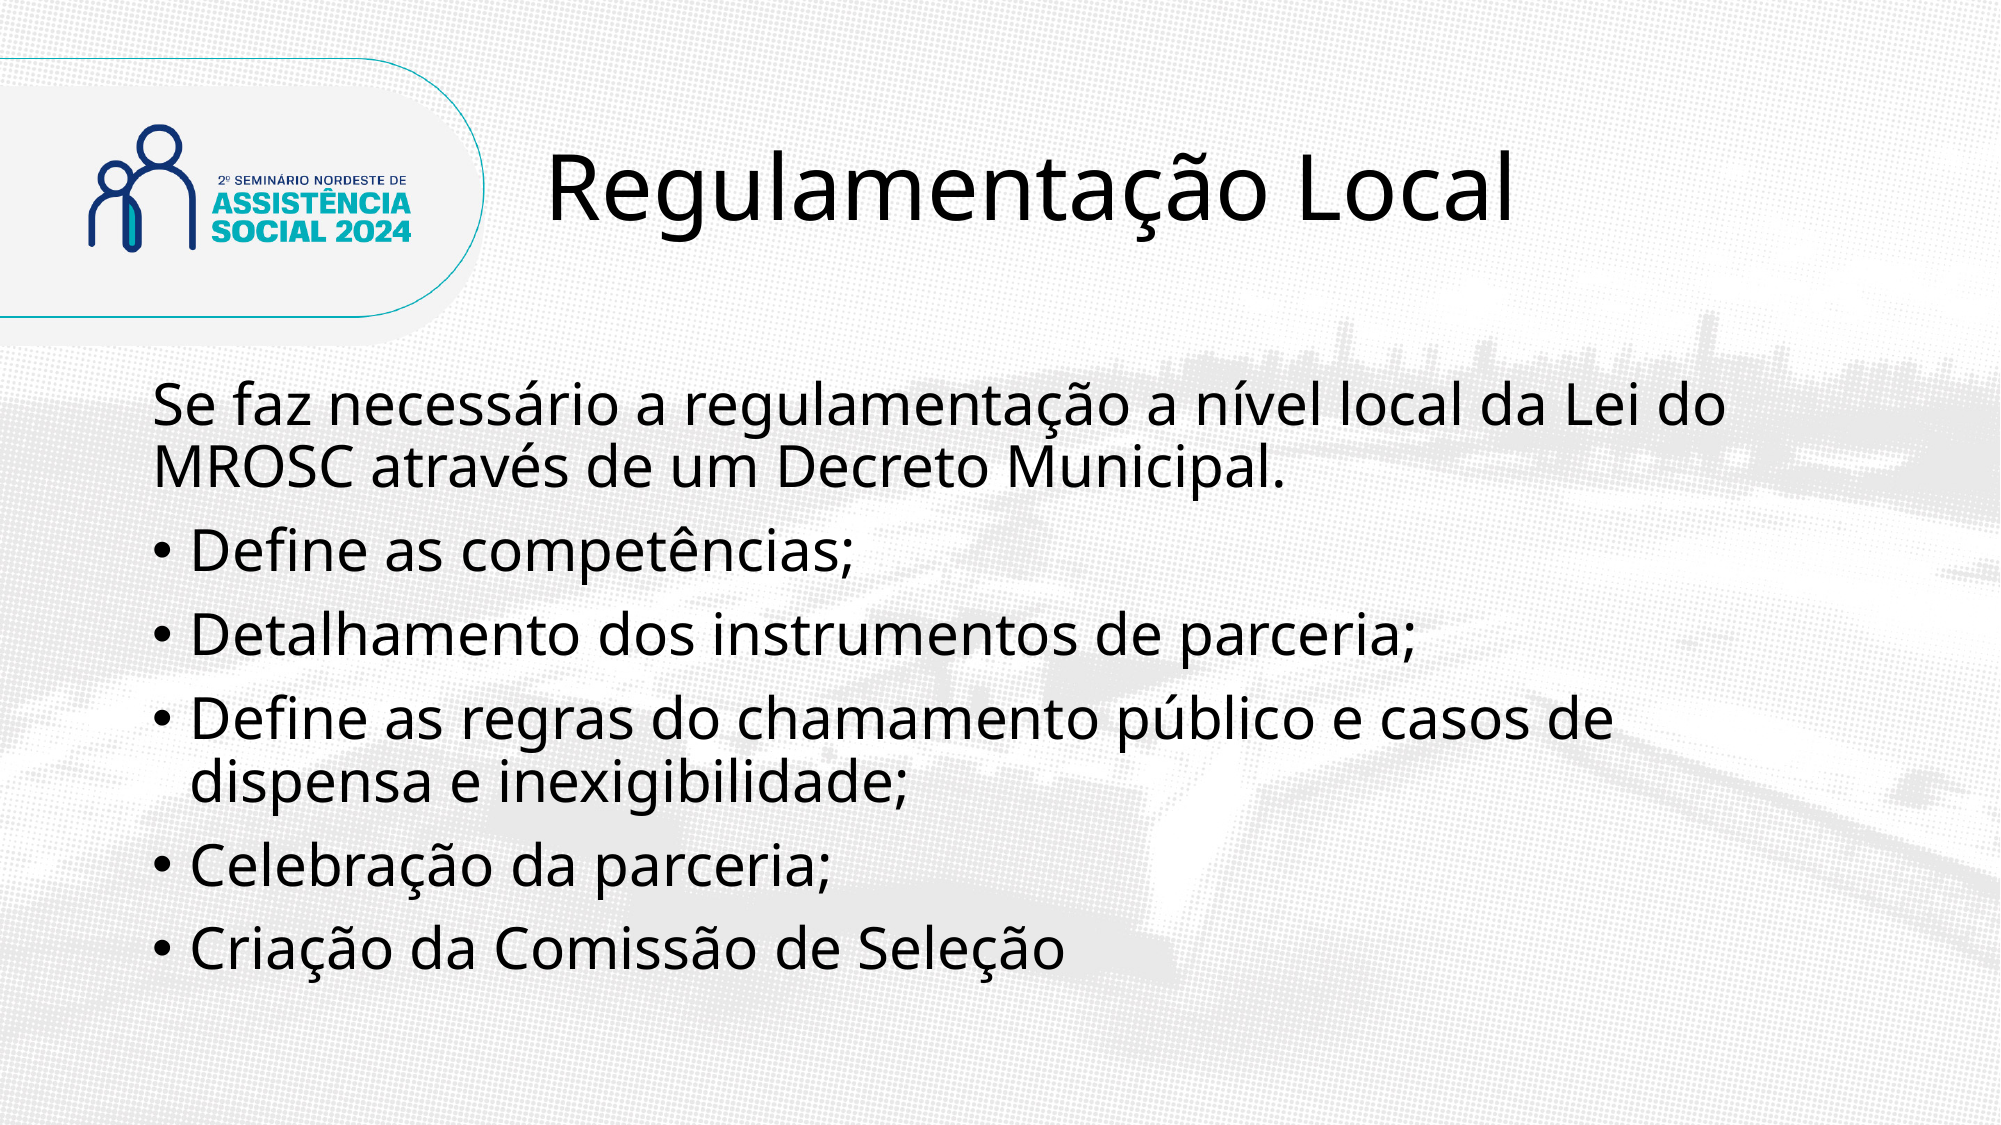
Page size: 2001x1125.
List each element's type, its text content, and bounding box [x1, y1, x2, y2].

list Se faz necessário a regulamentação a nível local da Lei do MROSC através de um Decreto Municipal. Define as competências; Detalhamento dos instrumentos de parceria; Define as regras do chamamento público e casos de dispensa e inexigibilidade; Celebração da parceria; Criação da Comissão de Seleção [137, 367, 1863, 1081]
title Regulamentação Local [529, 82, 1863, 300]
picture [0, 0, 2001, 1125]
